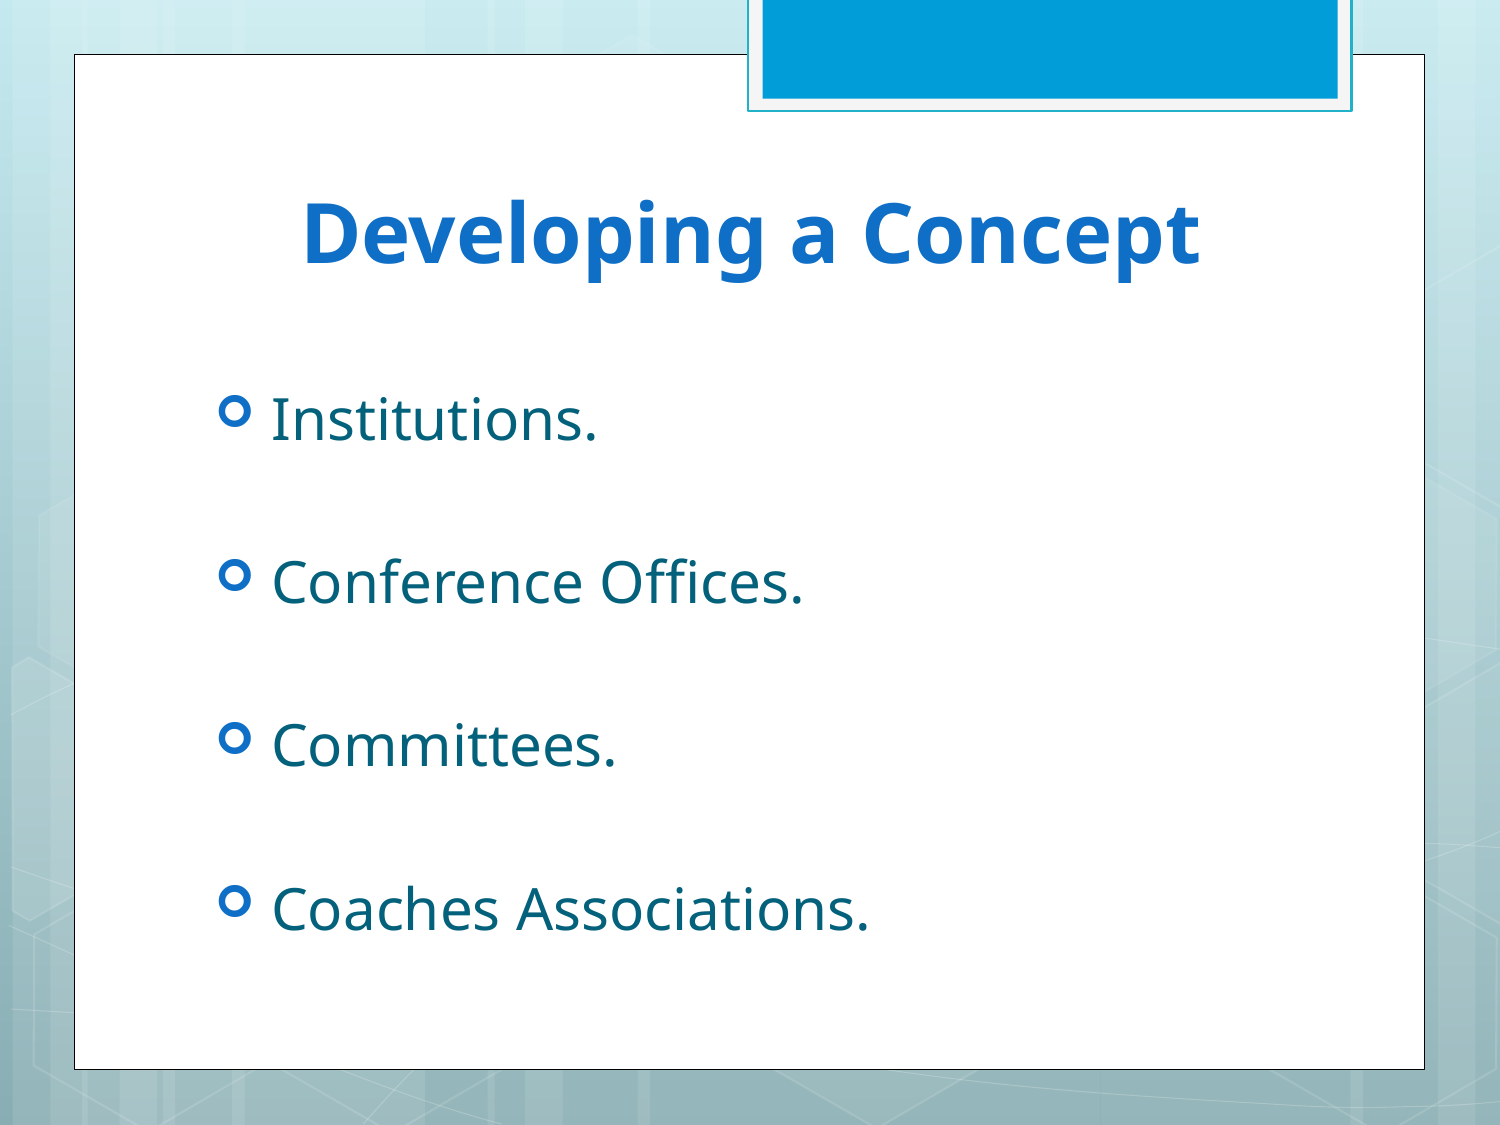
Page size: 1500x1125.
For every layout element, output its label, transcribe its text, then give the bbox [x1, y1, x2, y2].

title Developing a Concept [174, 149, 1328, 288]
list Institutions. Conference Offices. Committees. Coaches Associations. [200, 375, 1312, 951]
